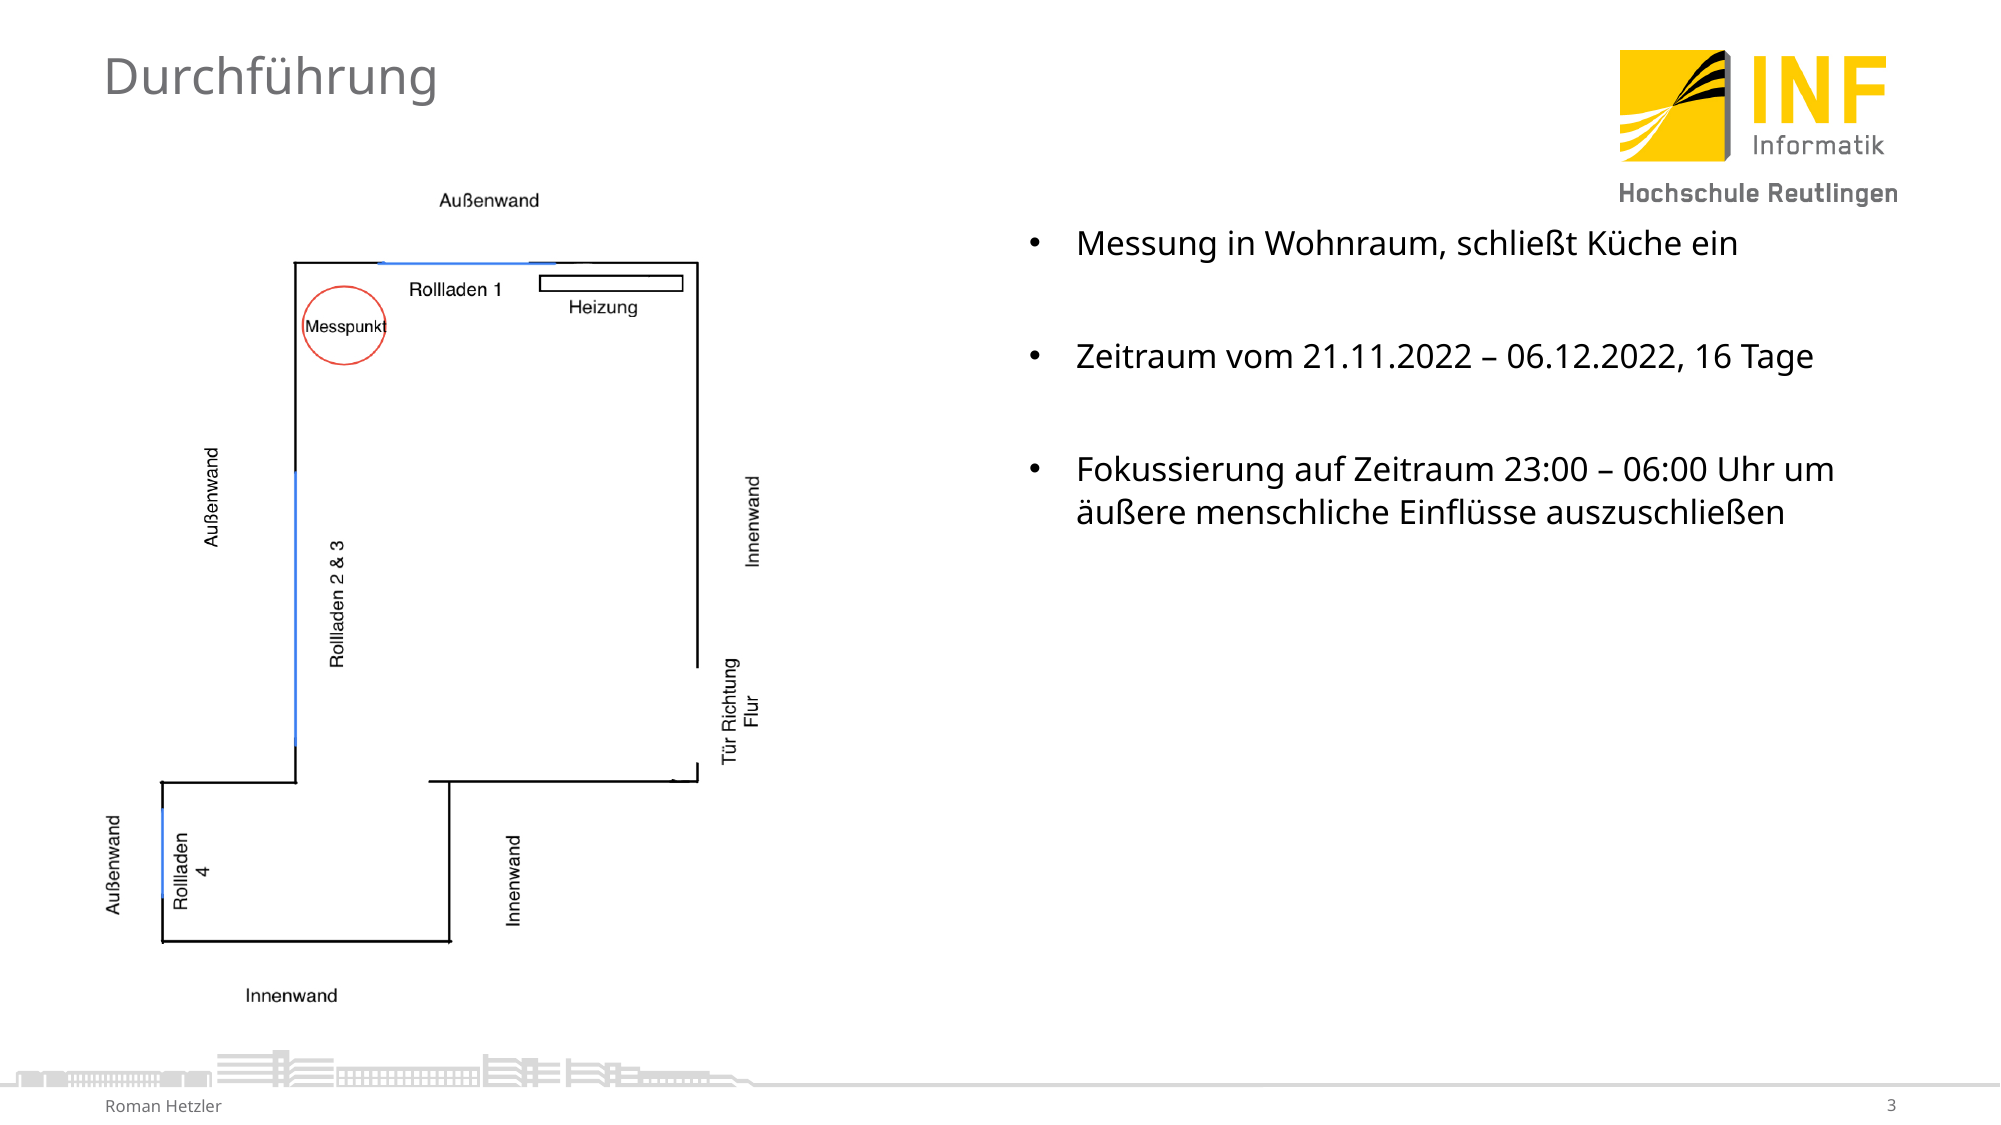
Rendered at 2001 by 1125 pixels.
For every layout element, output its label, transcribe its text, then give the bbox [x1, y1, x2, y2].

slide_number 3 [1752, 1087, 1897, 1125]
footer Roman Hetzler [105, 1087, 1576, 1125]
picture [1620, 50, 1897, 207]
title Durchführung [103, 51, 1473, 164]
list Messung in Wohnraum, schließt Küche ein Zeitraum vom 21.11.2022 – 06.12.2022, 16 Tage Fokussierung auf Zeitraum 23:00 – 06:00 Uhr um äußere menschliche Einflüsse auszuschließen [1029, 218, 1897, 1011]
picture [60, 163, 821, 1026]
